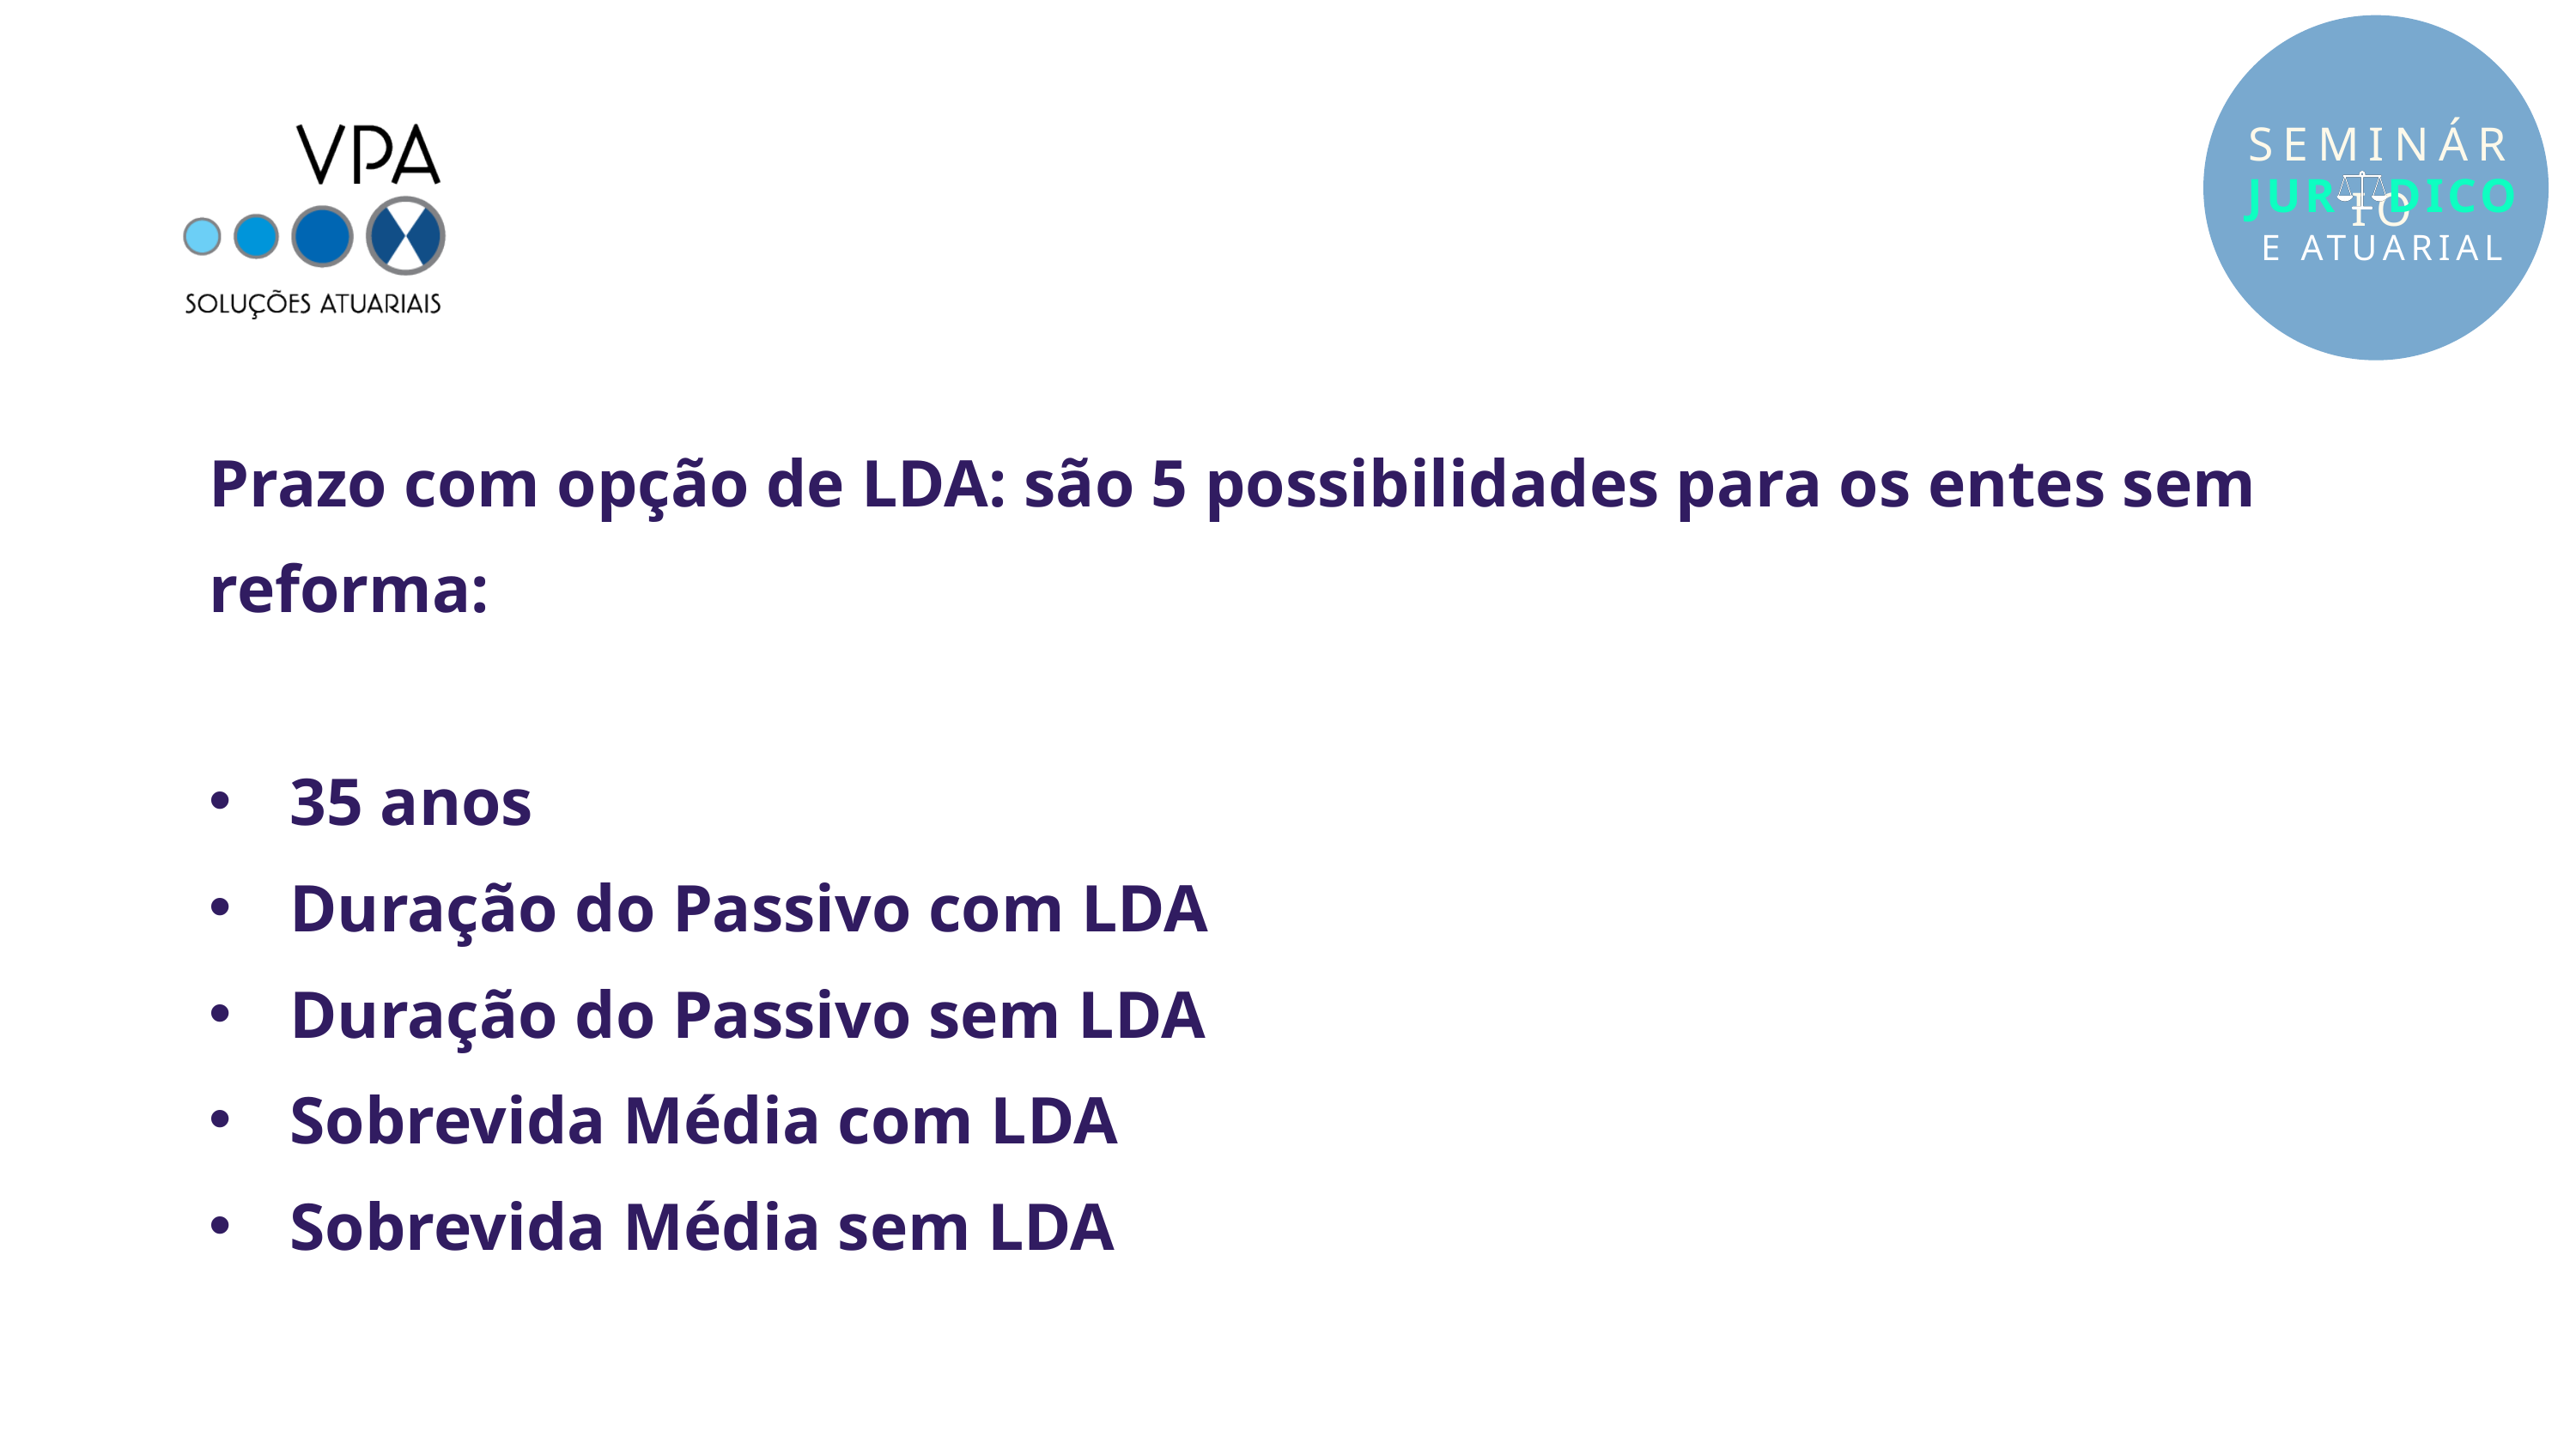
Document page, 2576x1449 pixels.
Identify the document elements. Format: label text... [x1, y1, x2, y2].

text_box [2245, 111, 2519, 265]
text_box Prazo com opção de LDA: são 5 possibilidades para os entes sem reforma: 35 anos Duração do Passivo com LDA Duração do Passivo sem LDA Sobrevida Média com LDA Sobrevida Média sem LDA [144, 413, 2469, 1370]
picture [182, 123, 448, 320]
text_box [2202, 15, 2549, 361]
